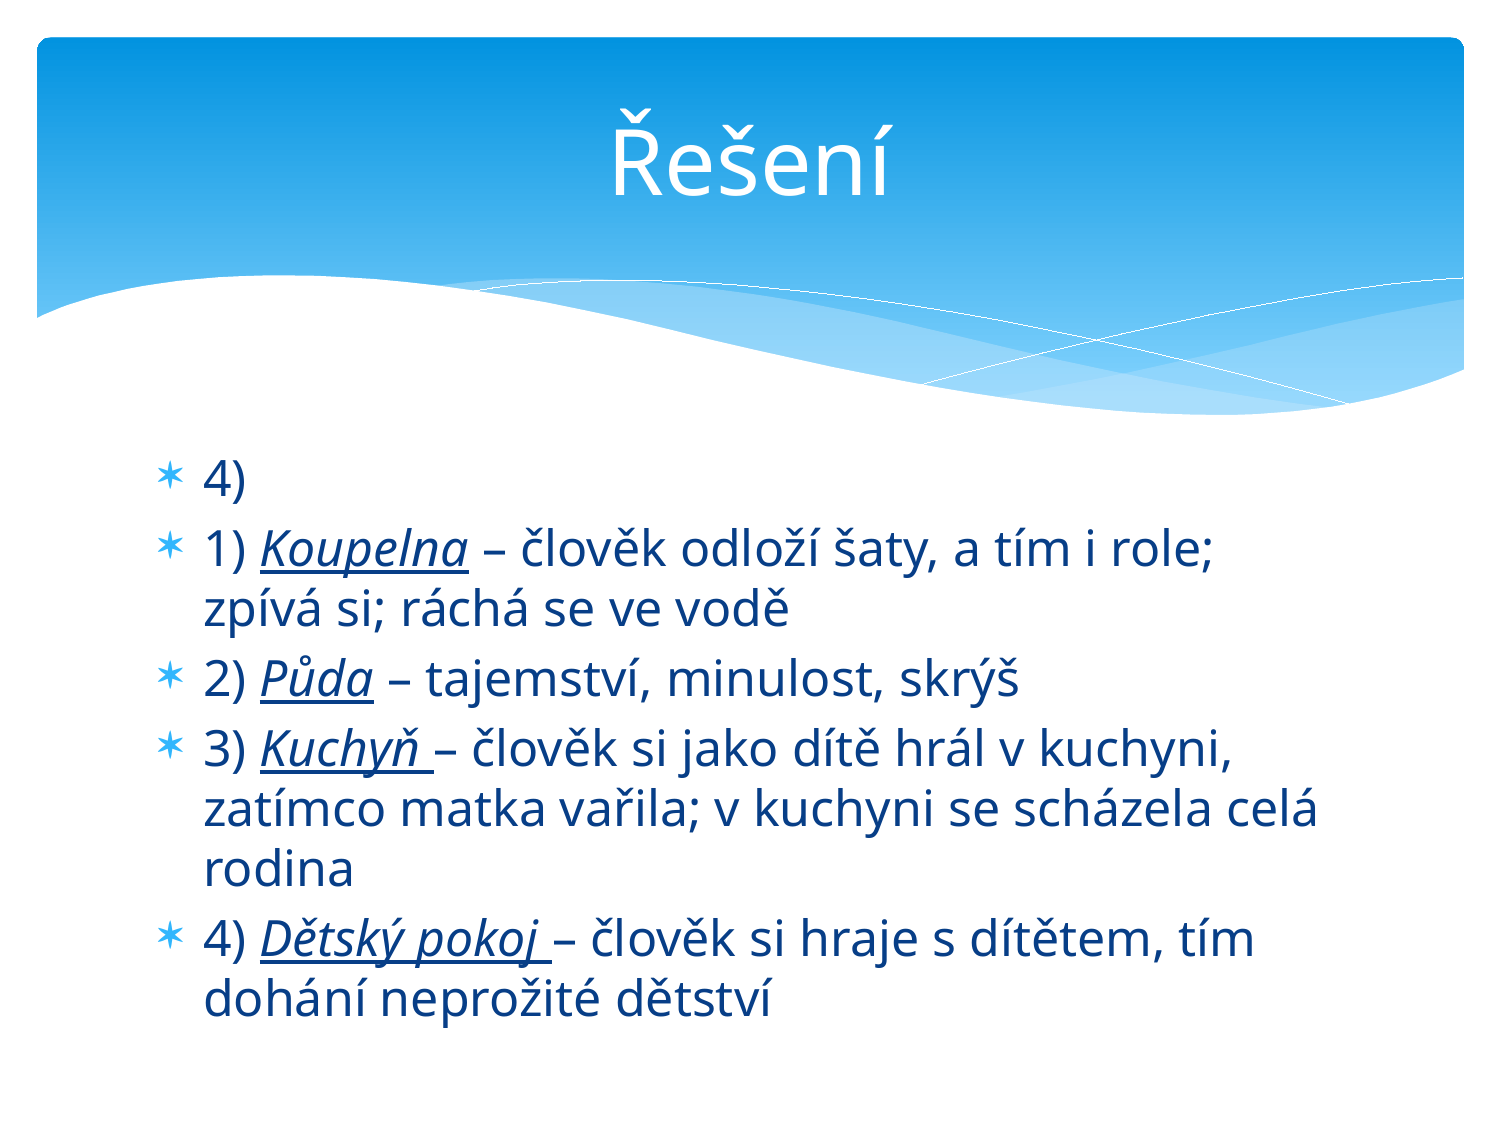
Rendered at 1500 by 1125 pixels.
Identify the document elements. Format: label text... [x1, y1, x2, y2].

list 4) 1) Koupelna – člověk odloží šaty, a tím i role; zpívá si; ráchá se ve vodě 2) Půda – tajemství, minulost, skrýš 3) Kuchyň – člověk si jako dítě hrál v kuchyni, zatímco matka vařila; v kuchyni se scházela celá rodina 4) Dětský pokoj – člověk si hraje s dítětem, tím dohání neprožité dětství [143, 438, 1359, 1005]
title Řešení [75, 55, 1425, 261]
